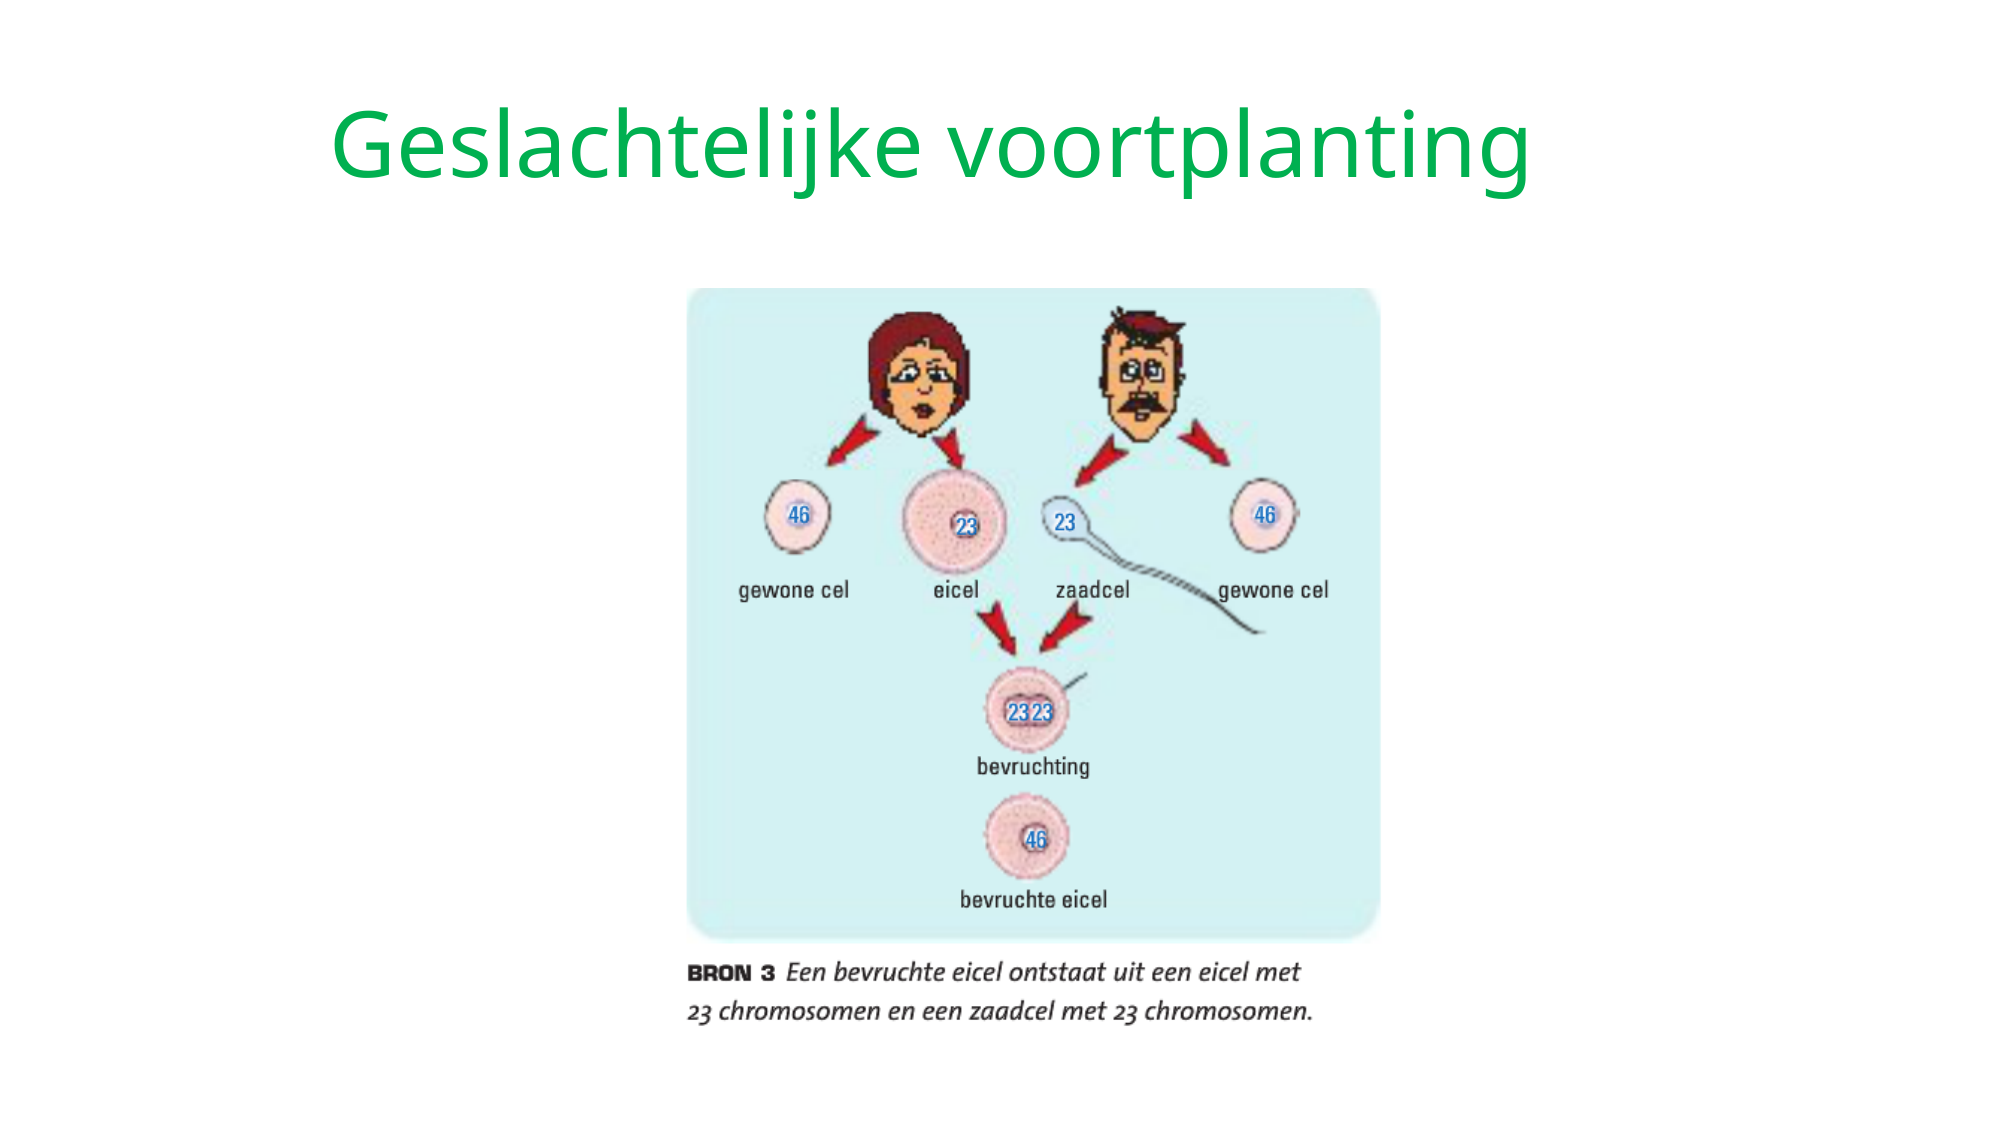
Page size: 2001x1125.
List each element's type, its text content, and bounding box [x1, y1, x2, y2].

picture [669, 288, 1390, 1029]
title Geslachtelijke voortplanting [314, 54, 1665, 243]
